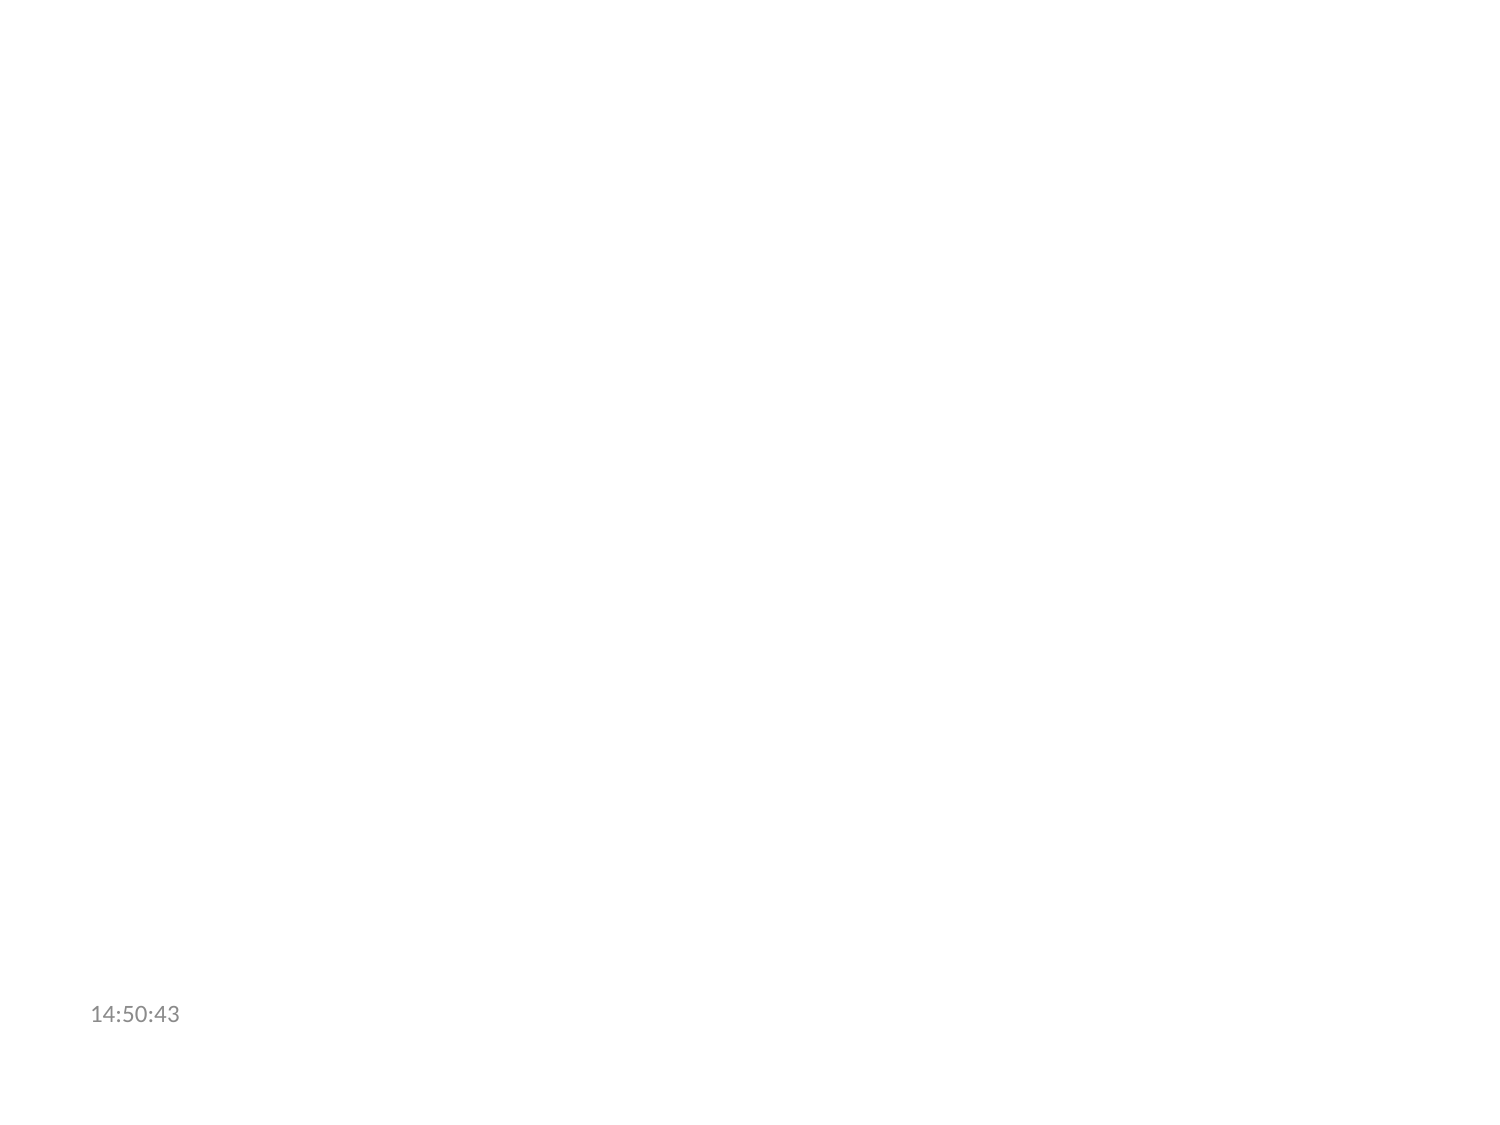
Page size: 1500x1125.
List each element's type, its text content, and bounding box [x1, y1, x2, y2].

text_box 15:35:09 [75, 982, 425, 1043]
